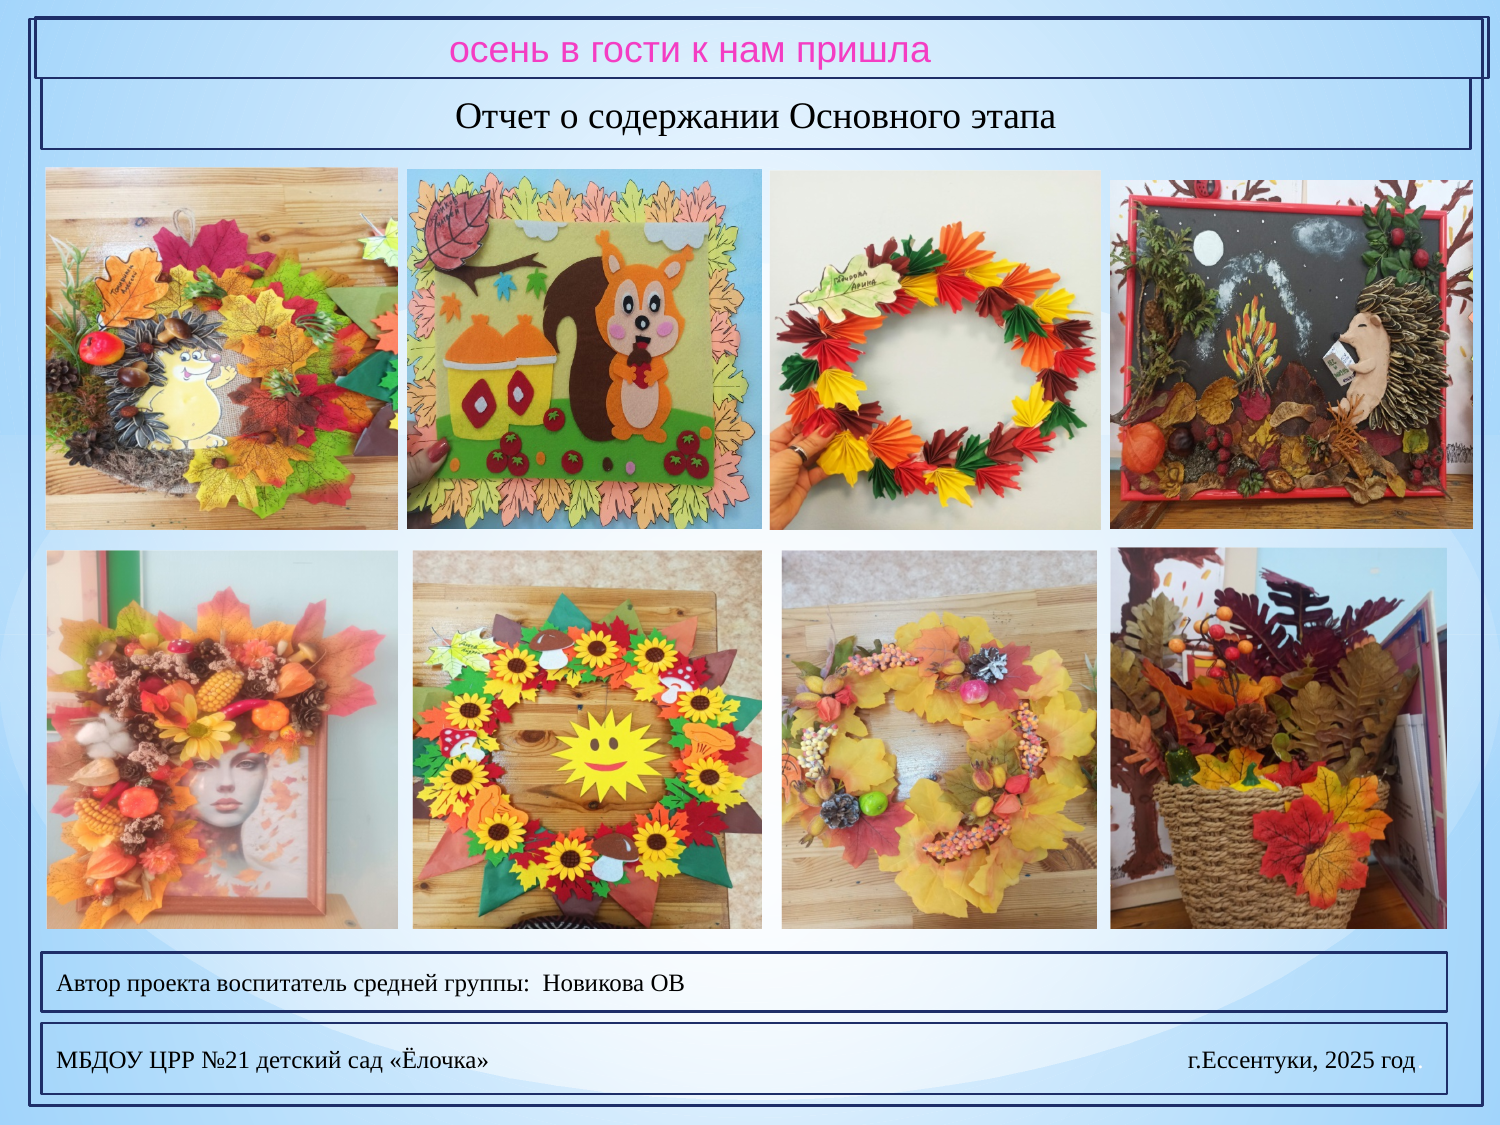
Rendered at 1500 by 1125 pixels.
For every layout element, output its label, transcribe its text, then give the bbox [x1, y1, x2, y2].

text_box осень в гости к нам пришла [34, 16, 1490, 79]
picture [407, 168, 1473, 530]
text_box МБДОУ ЦРР №21 детский сад «Ёлочка» г.Ессентуки, 2025 год. [40, 1022, 1448, 1095]
text_box Автор проекта воспитатель средней группы: Новикова ОВ [40, 951, 1448, 1013]
text_box [28, 18, 1484, 1107]
text_box Отчет о содержании Основного этапа [40, 77, 1472, 150]
picture [32, 548, 1470, 929]
picture [40, 168, 403, 530]
